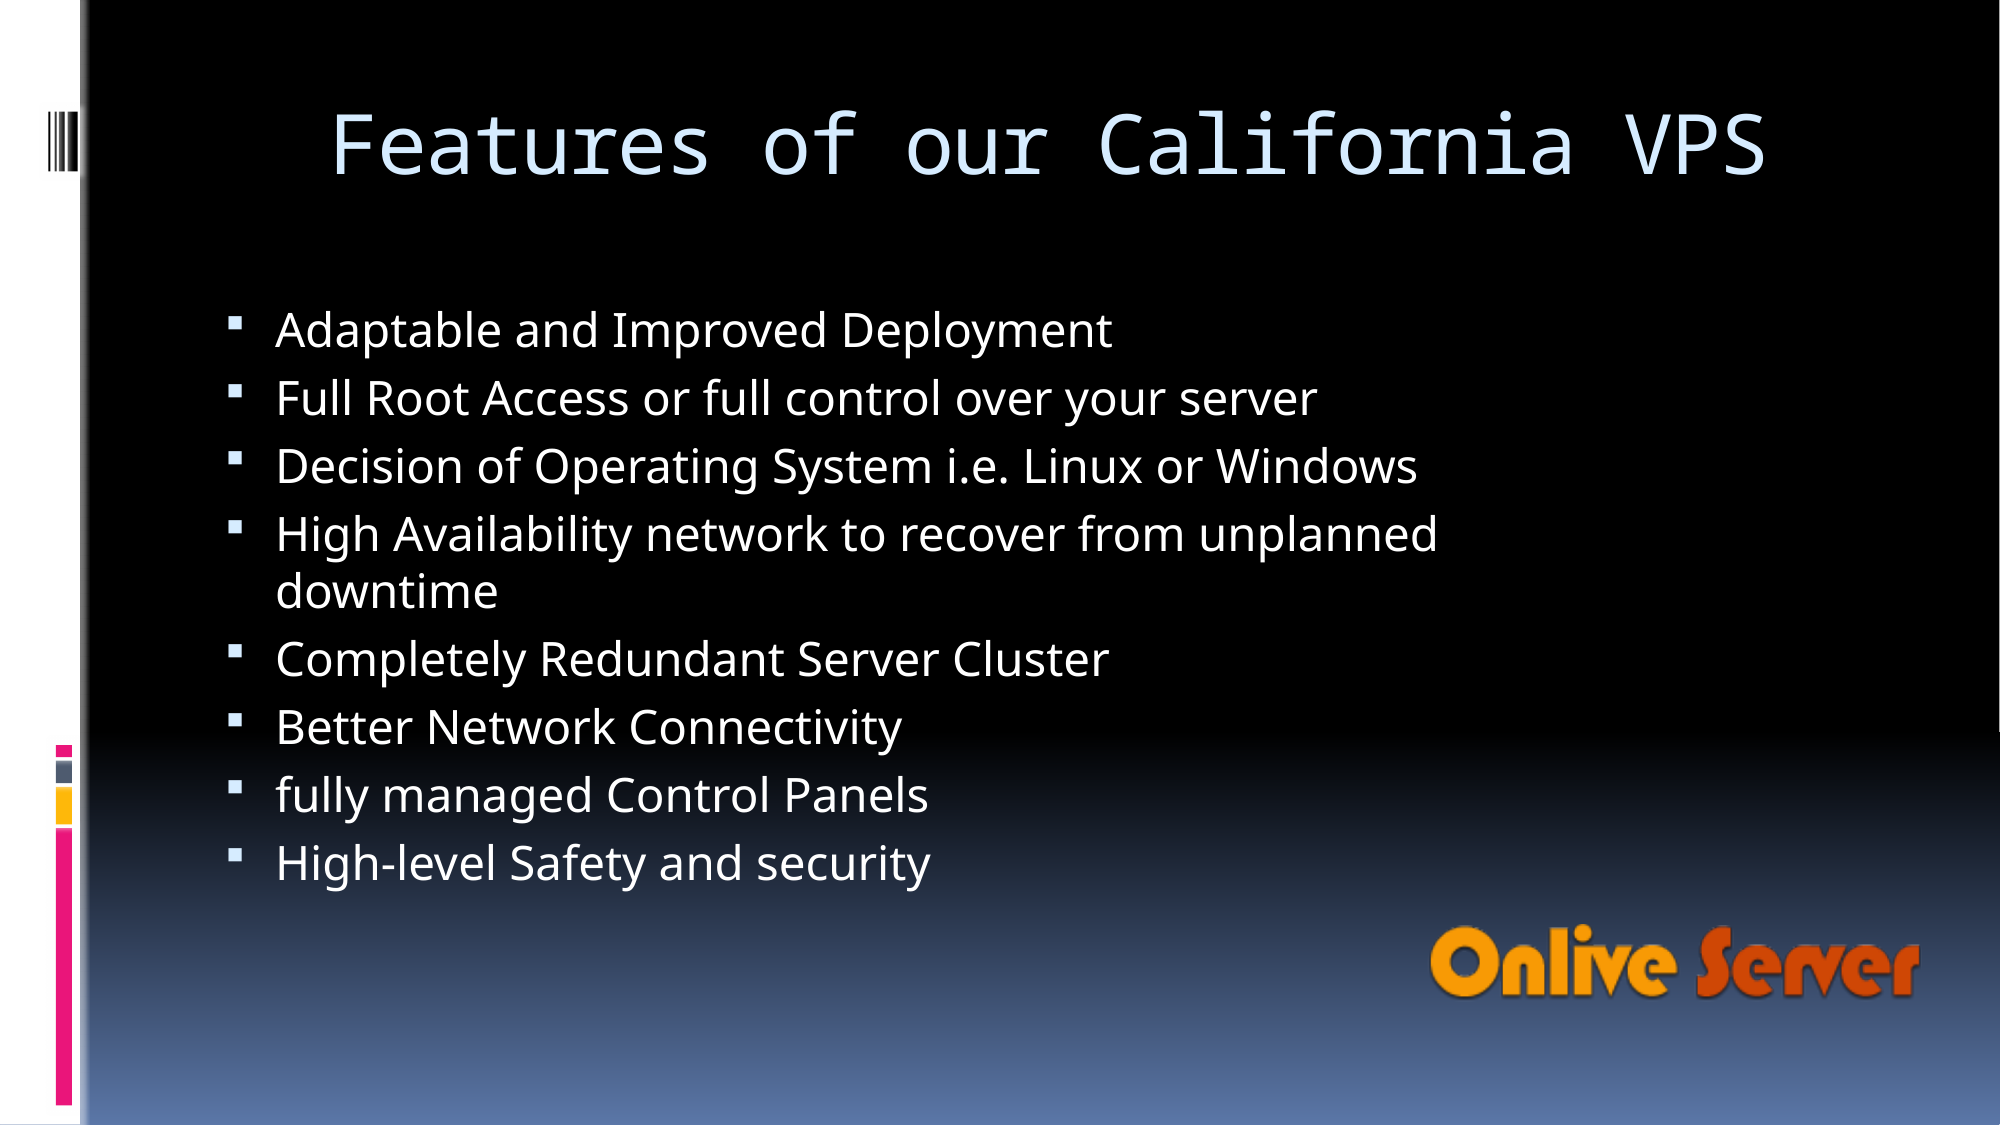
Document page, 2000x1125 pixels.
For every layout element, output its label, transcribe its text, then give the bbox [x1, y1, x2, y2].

list Adaptable and Improved Deployment Full Root Access or full control over your server Decision of Operating System i.e. Linux or Windows High Availability network to recover from unplanned downtime Completely Redundant Server Cluster Better Network Connectivity fully managed Control Panels High-level Safety and security [199, 292, 1500, 913]
title Features of our California VPS [199, 83, 1900, 234]
picture [1411, 924, 1939, 1008]
